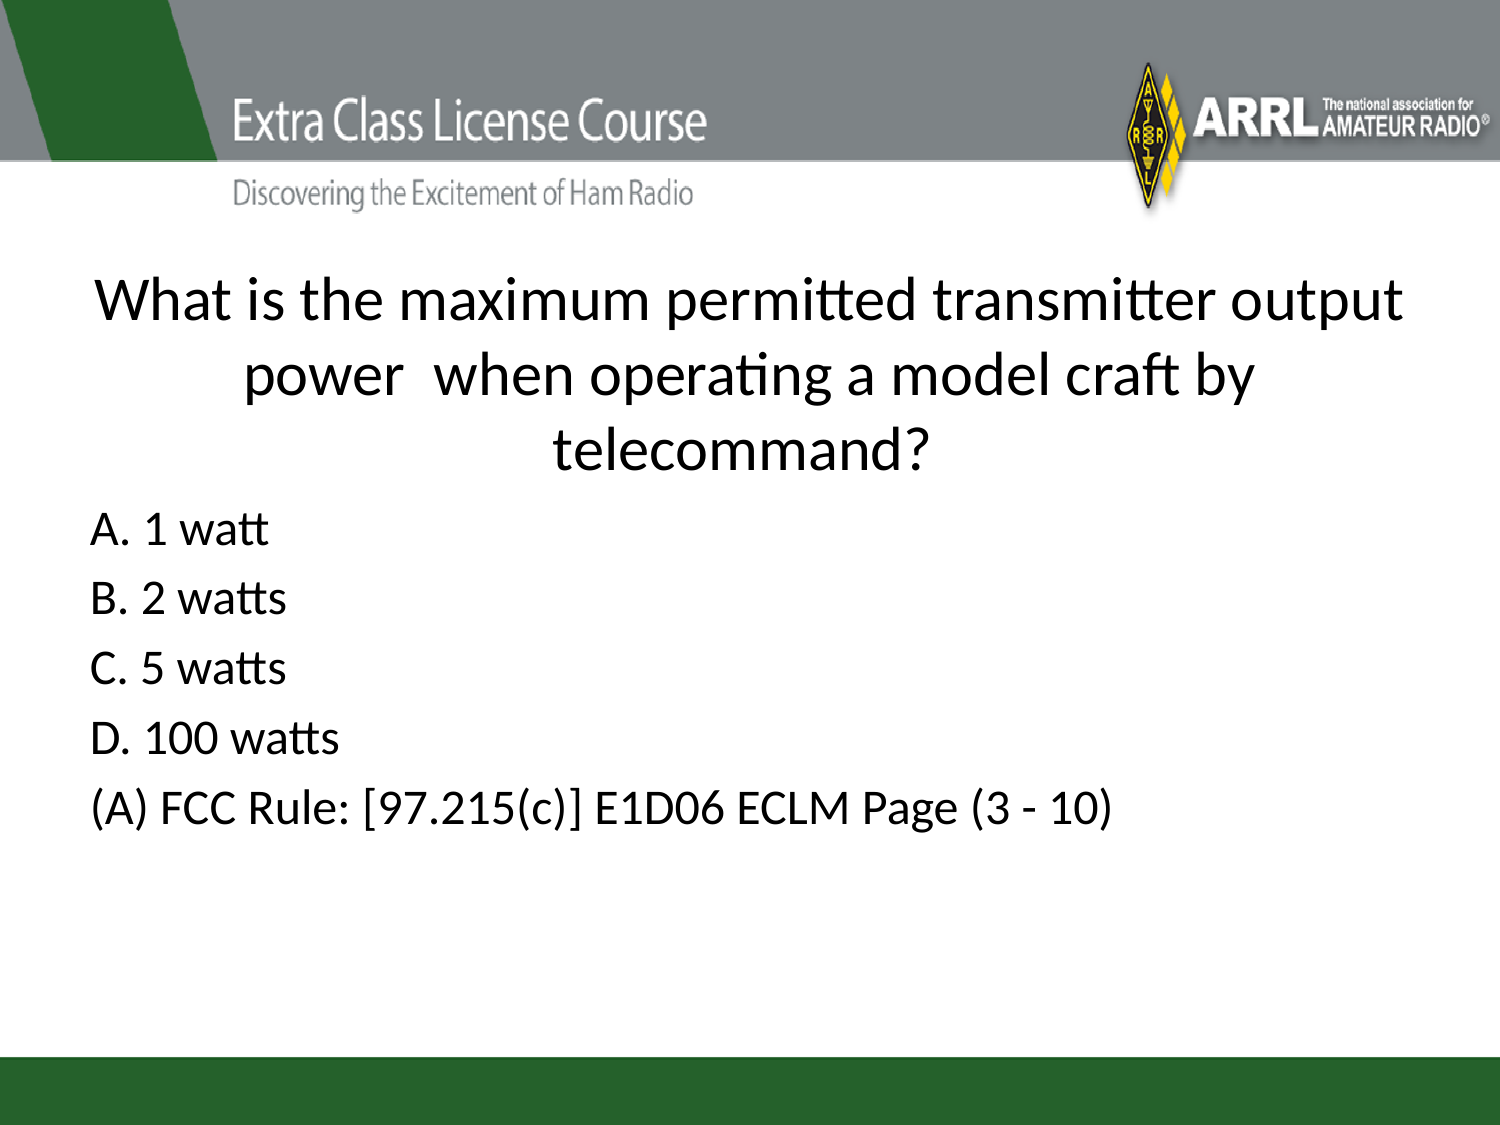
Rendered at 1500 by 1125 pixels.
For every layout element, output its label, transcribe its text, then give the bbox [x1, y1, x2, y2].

title What is the maximum permitted transmitter output power when operating a model craft by telecommand? [75, 250, 1425, 437]
list A. 1 watt B. 2 watts C. 5 watts D. 100 watts (A) FCC Rule: [97.215(c)] E1D06 ECLM Page (3 - 10) [75, 487, 1425, 1005]
picture [0, 0, 1500, 1125]
